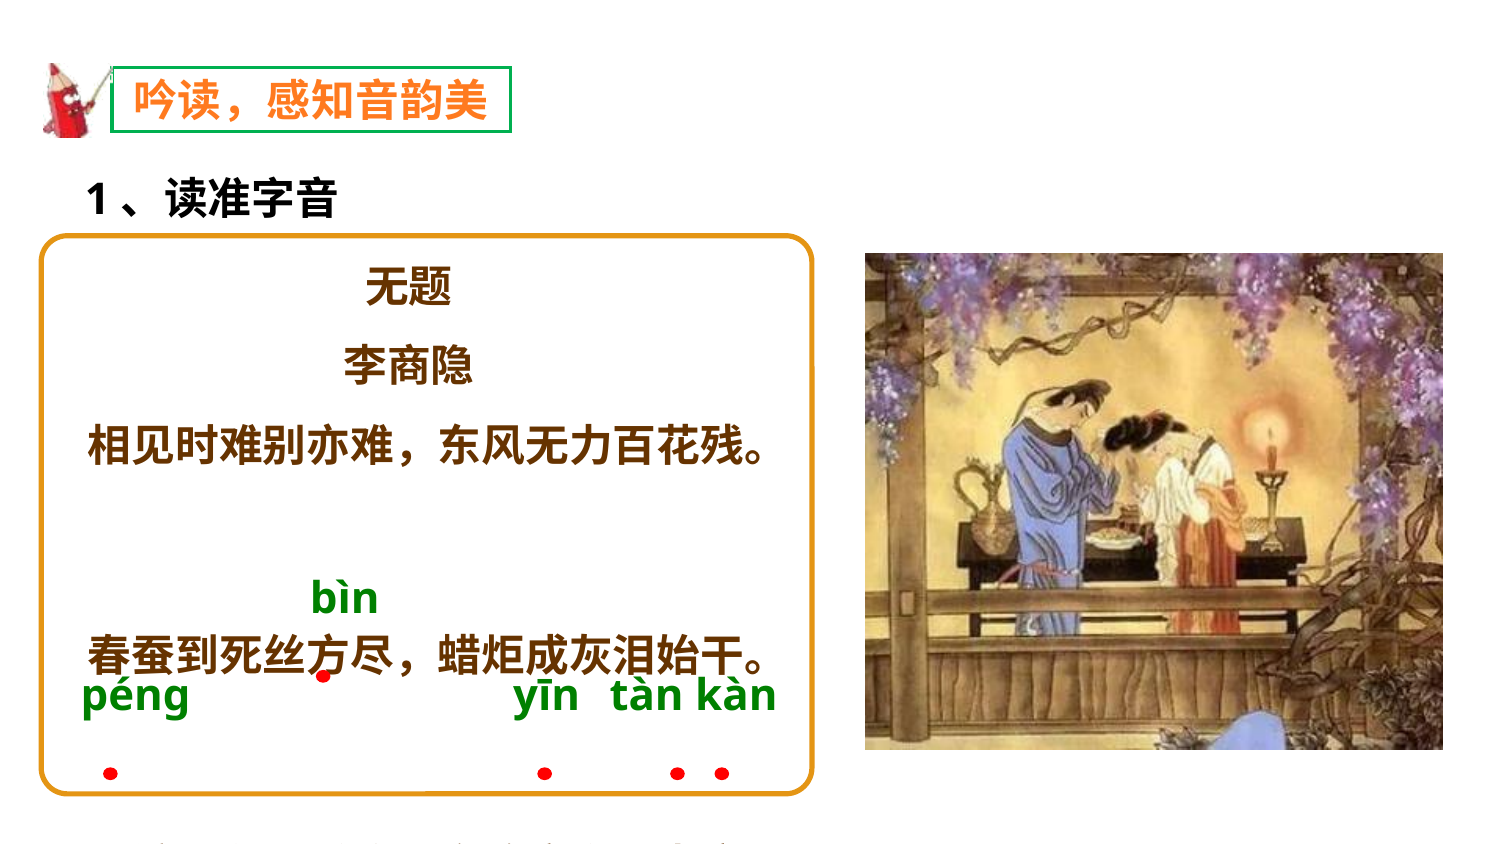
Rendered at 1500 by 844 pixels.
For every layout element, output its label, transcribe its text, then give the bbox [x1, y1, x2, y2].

picture [865, 253, 1443, 750]
text_box [101, 766, 119, 782]
text_box [713, 766, 731, 782]
text_box [314, 668, 332, 684]
text_box 相见时难别亦难，东风无力百花残。 春蚕到死丝方尽，蜡炬成灰泪始干。 晓镜但愁云鬓改，夜吟应觉月光寒。 蓬山此去无多路，青鸟殷勤为探看。 [76, 788, 804, 844]
picture [43, 63, 113, 138]
text_box 无题 李商隐 [307, 226, 511, 235]
text_box [536, 766, 554, 782]
text_box [669, 766, 686, 782]
text_box 1、读准字音 [73, 165, 351, 229]
text_box [41, 235, 812, 794]
text_box 吟读，感知音韵美 [113, 66, 512, 132]
